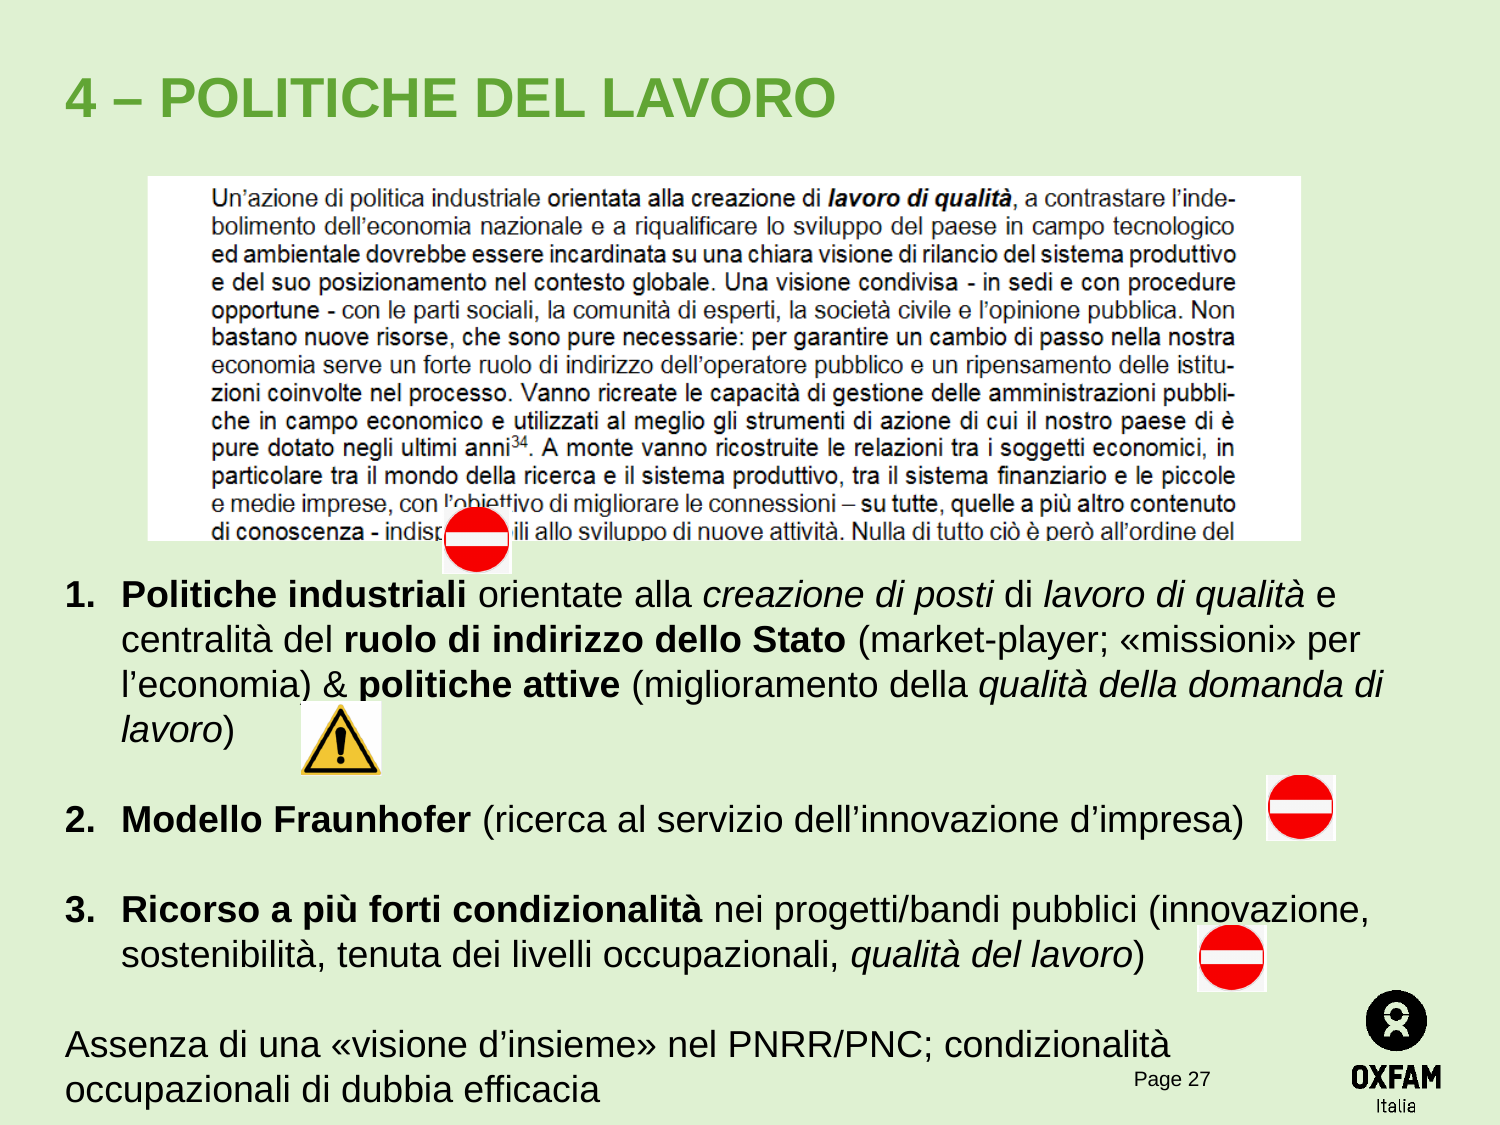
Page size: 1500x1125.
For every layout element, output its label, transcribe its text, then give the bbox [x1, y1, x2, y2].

text_box Politiche industriali orientate alla creazione di posti di lavoro di qualità e centralità del ruolo di indirizzo dello Stato (market-player; «missioni» per l’economia) & politiche attive (miglioramento della qualità della domanda di lavoro) Modello Fraunhofer (ricerca al servizio dell’innovazione d’impresa) Ricorso a più forti condizionalità nei progetti/bandi pubblici (innovazione, sostenibilità, tenuta dei livelli occupazionali, qualità del lavoro) Assenza di una «visione d’insieme» nel PNRR/PNC; condizionalità occupazionali di dubbia efficacia [50, 562, 1399, 1125]
title 4 – POLITICHE DEL LAVORO [50, 36, 1450, 155]
picture [1197, 925, 1267, 992]
picture [300, 701, 382, 776]
list [75, 166, 1459, 1041]
picture [1399, 1041, 1447, 1119]
picture [1266, 774, 1336, 842]
picture [147, 175, 1302, 574]
